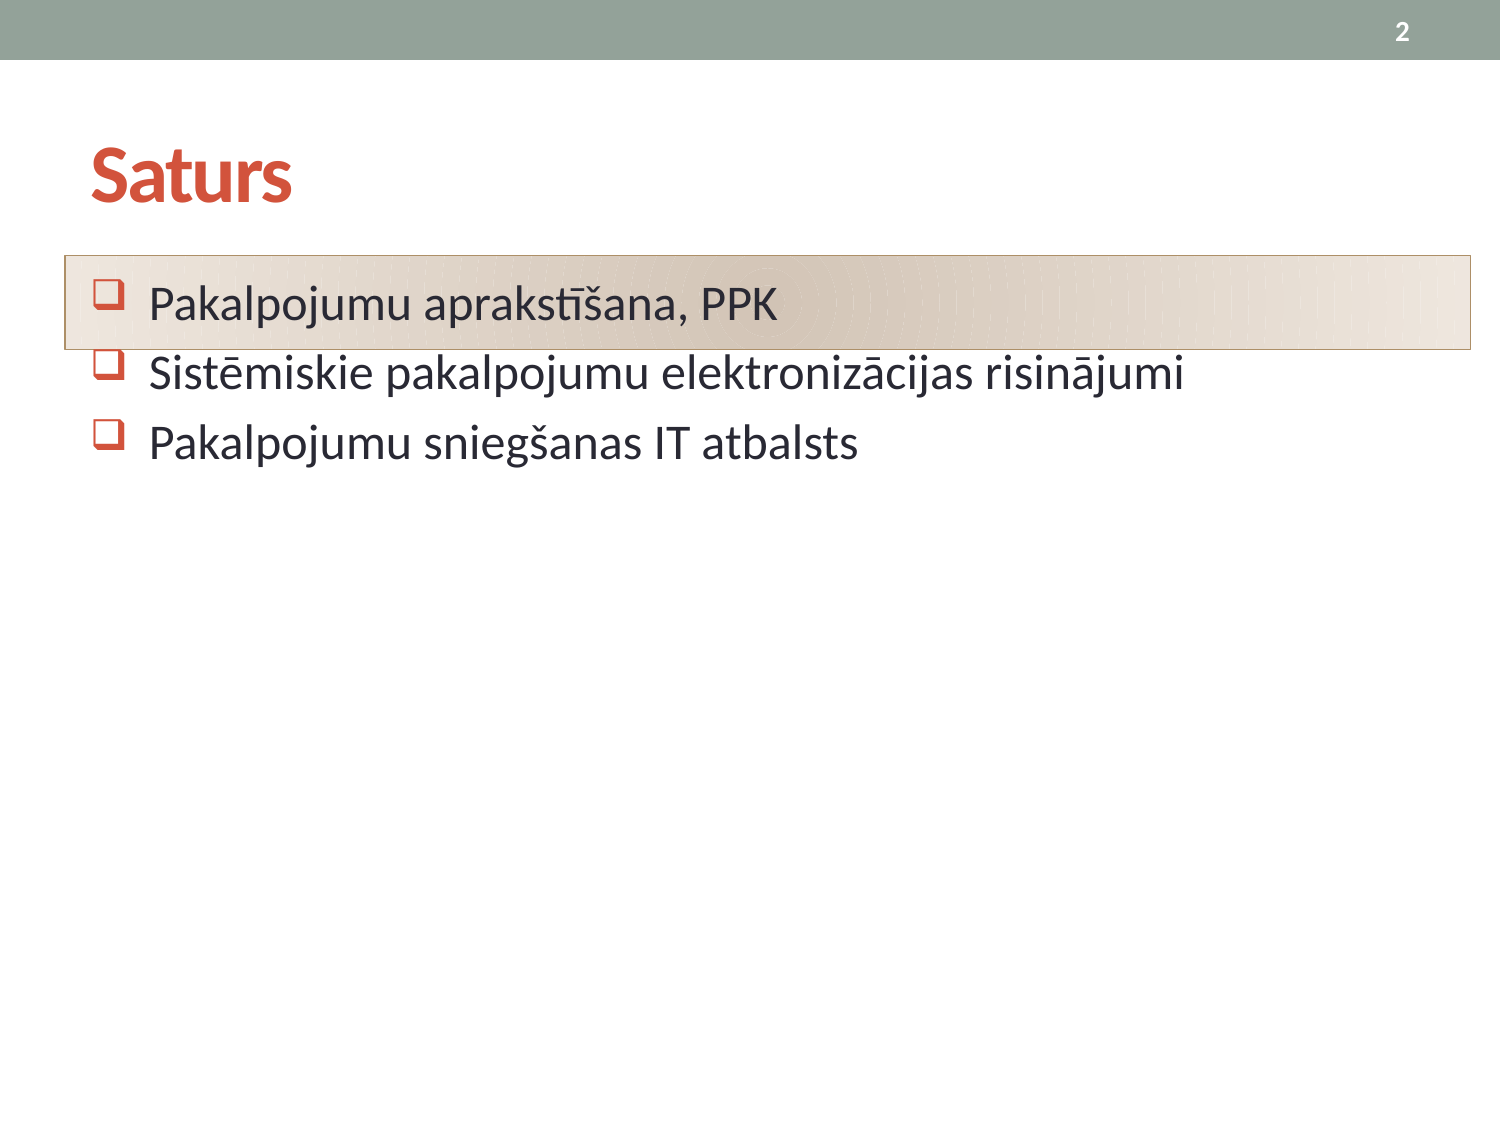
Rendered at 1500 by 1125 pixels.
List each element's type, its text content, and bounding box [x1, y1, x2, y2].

text_box [64, 255, 1471, 350]
title Saturs [75, 87, 1425, 250]
list Pakalpojumu aprakstīšana, PPK Sistēmiskie pakalpojumu elektronizācijas risinājumi Pakalpojumu sniegšanas IT atbalsts [75, 262, 1425, 1063]
slide_number 2 [1250, 3, 1425, 57]
